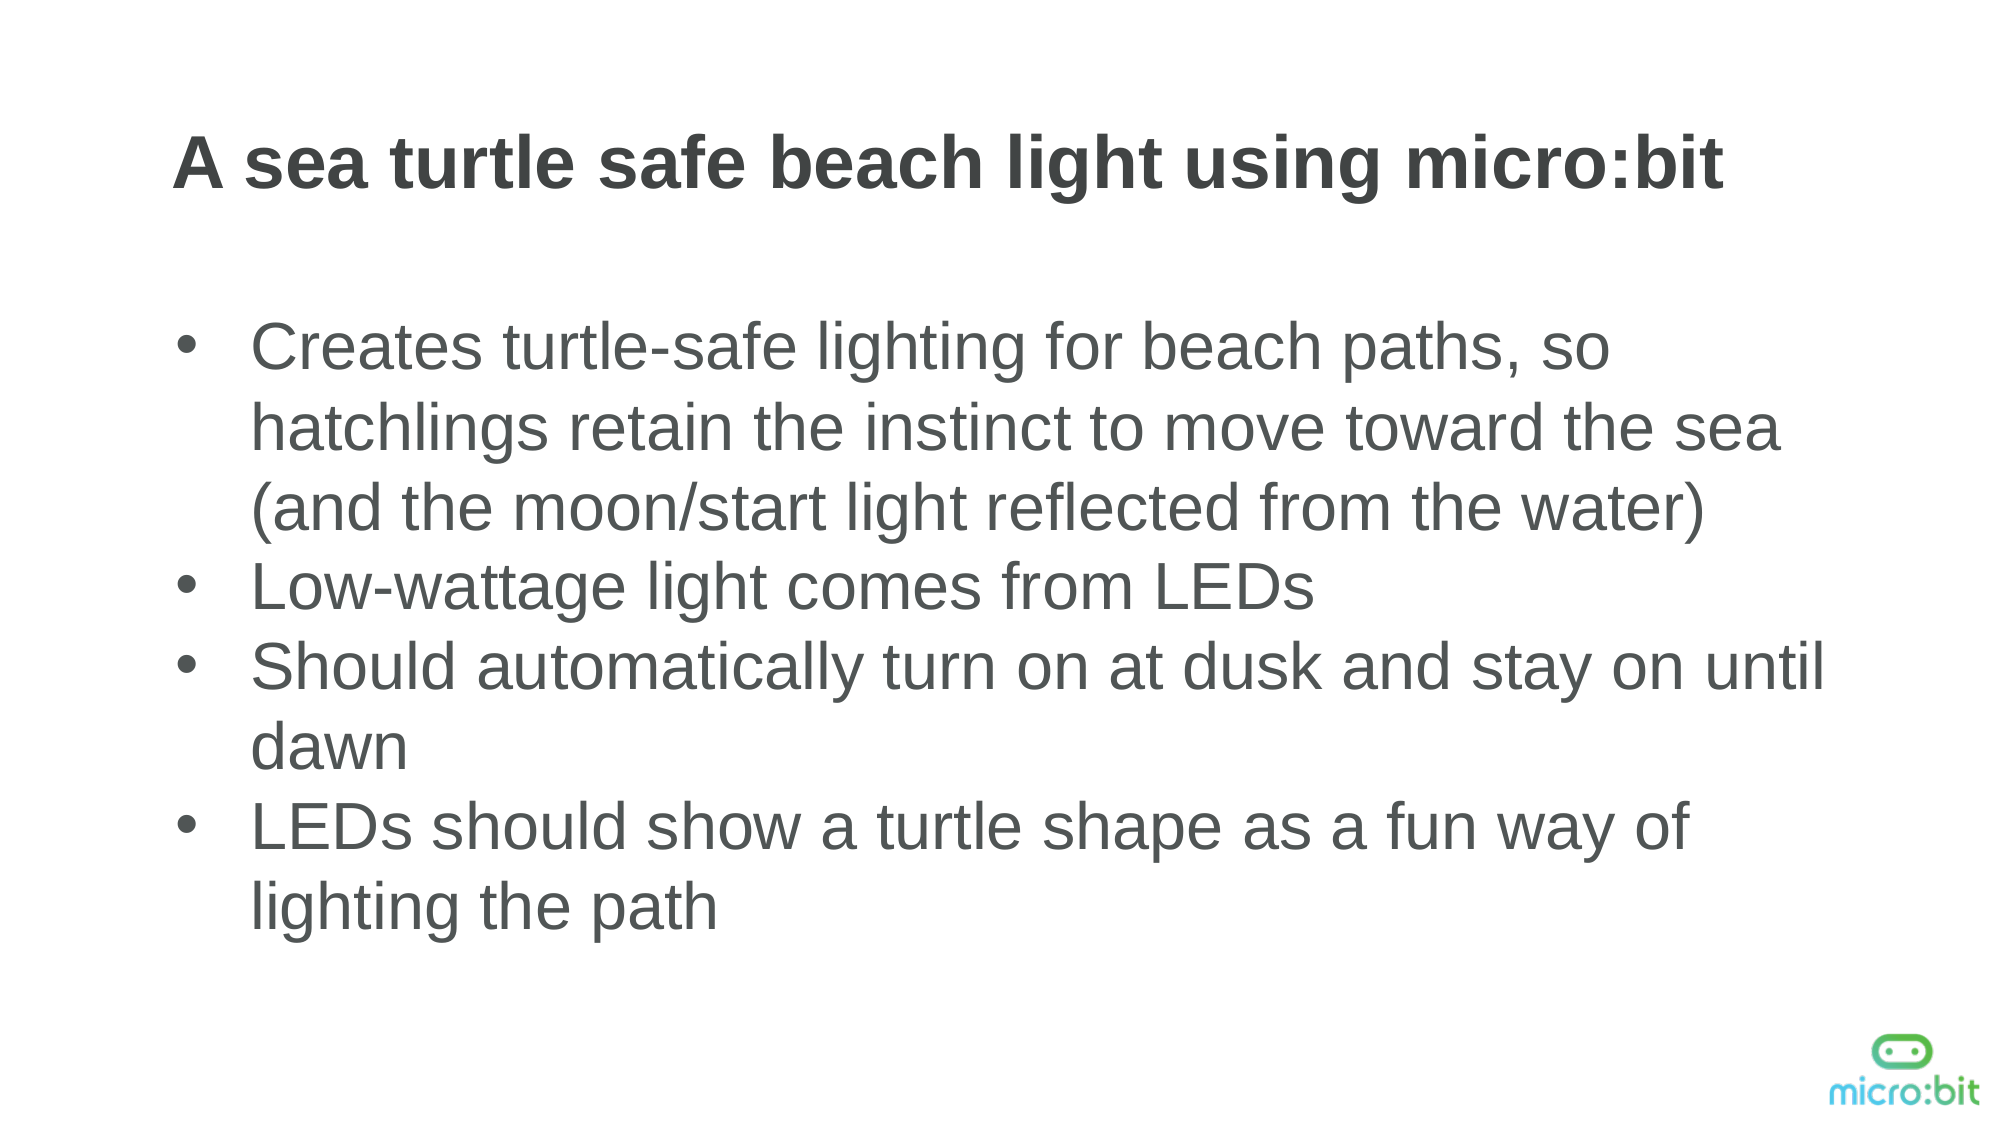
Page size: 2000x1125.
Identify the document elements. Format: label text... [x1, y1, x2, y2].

text_box A sea turtle safe beach light using micro:bit Creates turtle-safe lighting for beach paths, so hatchlings retain the instinct to move toward the sea (and the moon/start light reflected from the water) Low-wattage light comes from LEDs Should automatically turn on at dusk and stay on until dawn LEDs should show a turtle shape as a fun way of lighting the path [156, 105, 1908, 929]
picture [1829, 1029, 1980, 1106]
